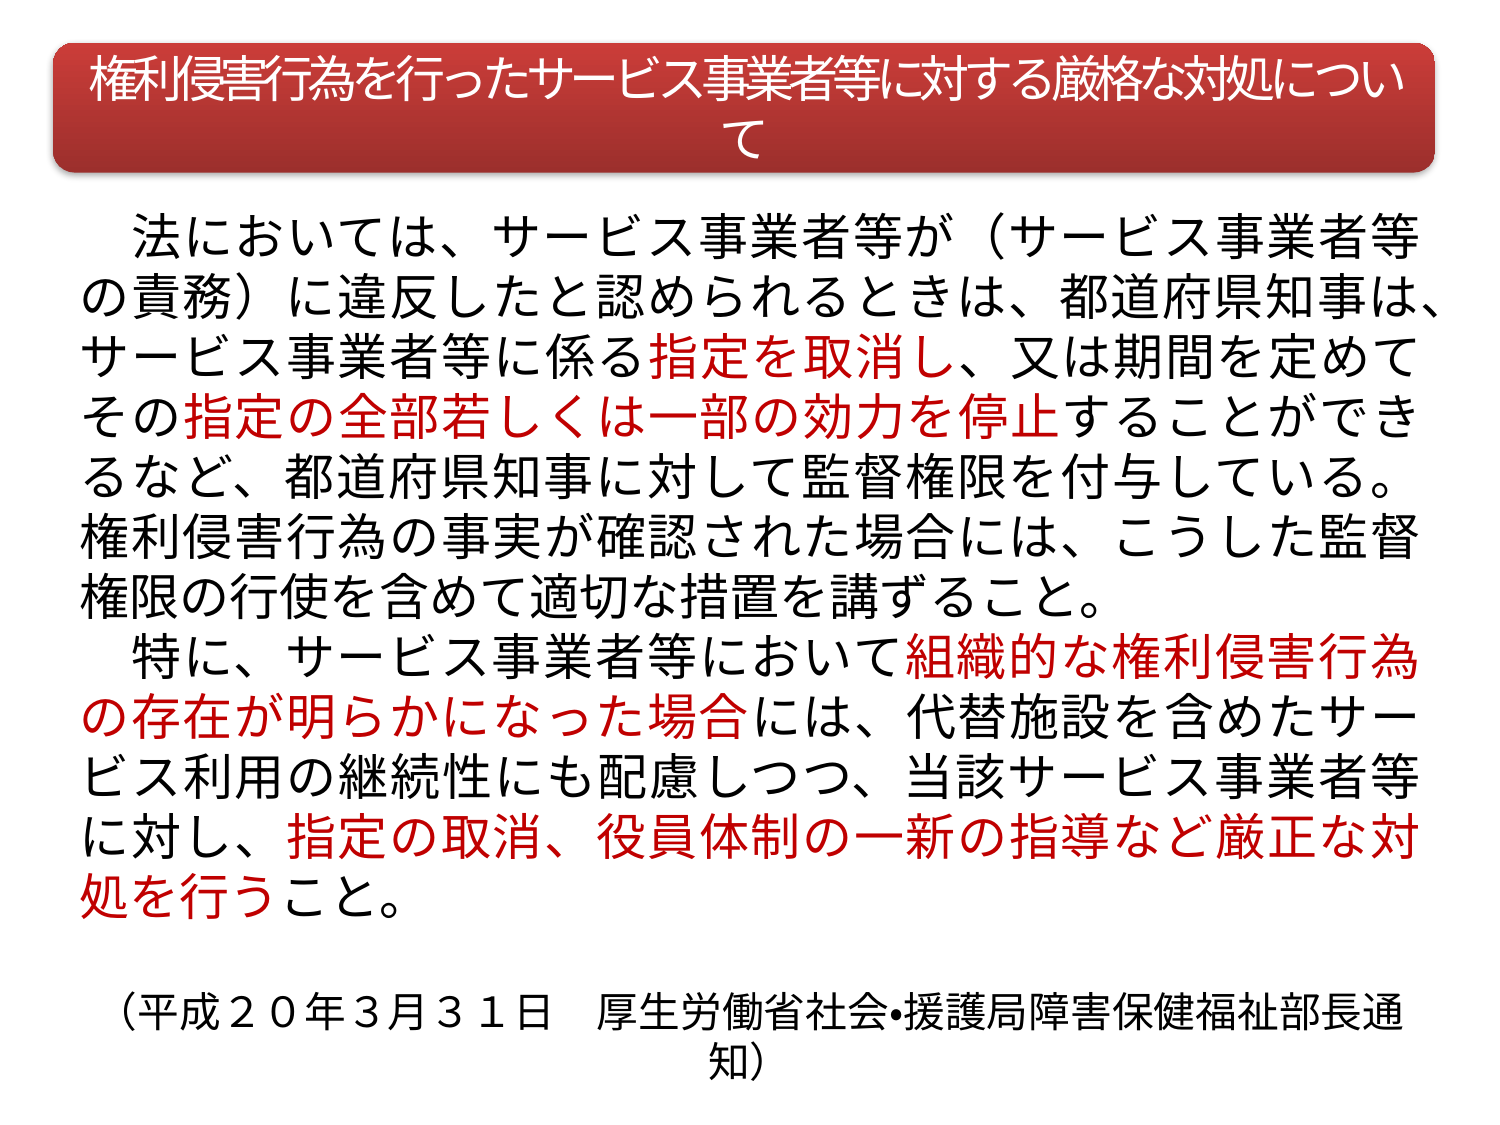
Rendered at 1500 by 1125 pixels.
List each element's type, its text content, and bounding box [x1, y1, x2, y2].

text_box 法においては、サービス事業者等が（サービス事業者等の責務）に違反したと認められるときは、都道府県知事は、サービス事業者等に係る指定を取消し、又は期間を定めてその指定の全部若しくは一部の効力を停止することができるなど、都道府県知事に対して監督権限を付与している。権利侵害行為の事実が確認された場合には、こうした監督権限の行使を含めて適切な措置を講ずること。 特に、サービス事業者等において組織的な権利侵害行為の存在が明らかになった場合には、代替施設を含めたサービス利用の継続性にも配慮しつつ、当該サービス事業者等に対し、指定の取消、役員体制の一新の指導など厳正な対処を行うこと。 （平成２０年３月３１日 厚生労働省社会・援護局障害保健福祉部長通知） [64, 78, 1436, 1093]
text_box 権利侵害行為を行ったサービス事業者等に対する厳格な対処について [53, 42, 1436, 170]
